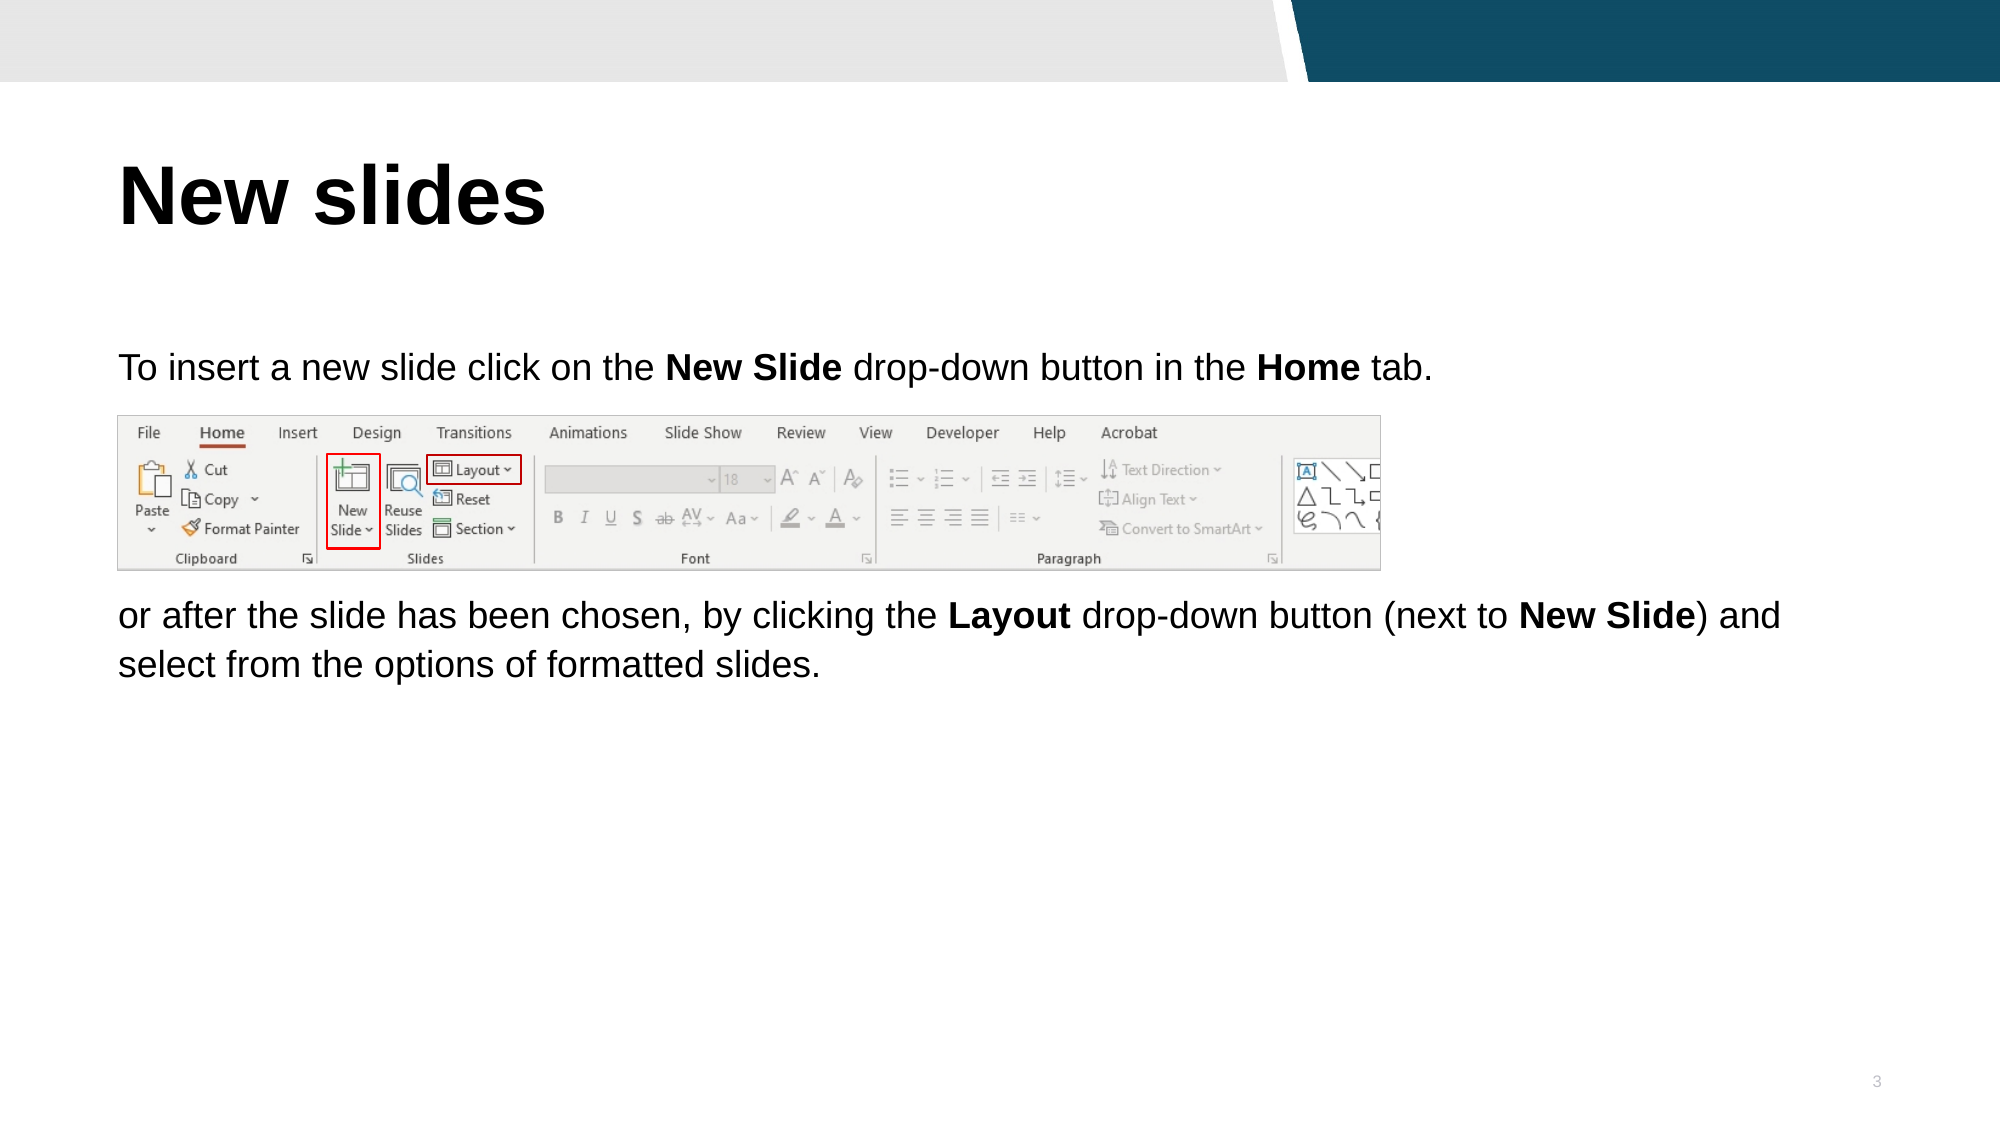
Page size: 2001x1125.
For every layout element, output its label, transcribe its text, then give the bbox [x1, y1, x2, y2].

list To insert a new slide click on the New Slide drop-down button in the Home tab. or after the slide has been chosen, by clicking the Layout drop-down button (next to New Slide) and select from the options of formatted slides. [118, 338, 1882, 944]
picture [117, 415, 1381, 571]
title New slides [118, 160, 1882, 242]
picture [0, 0, 2000, 82]
